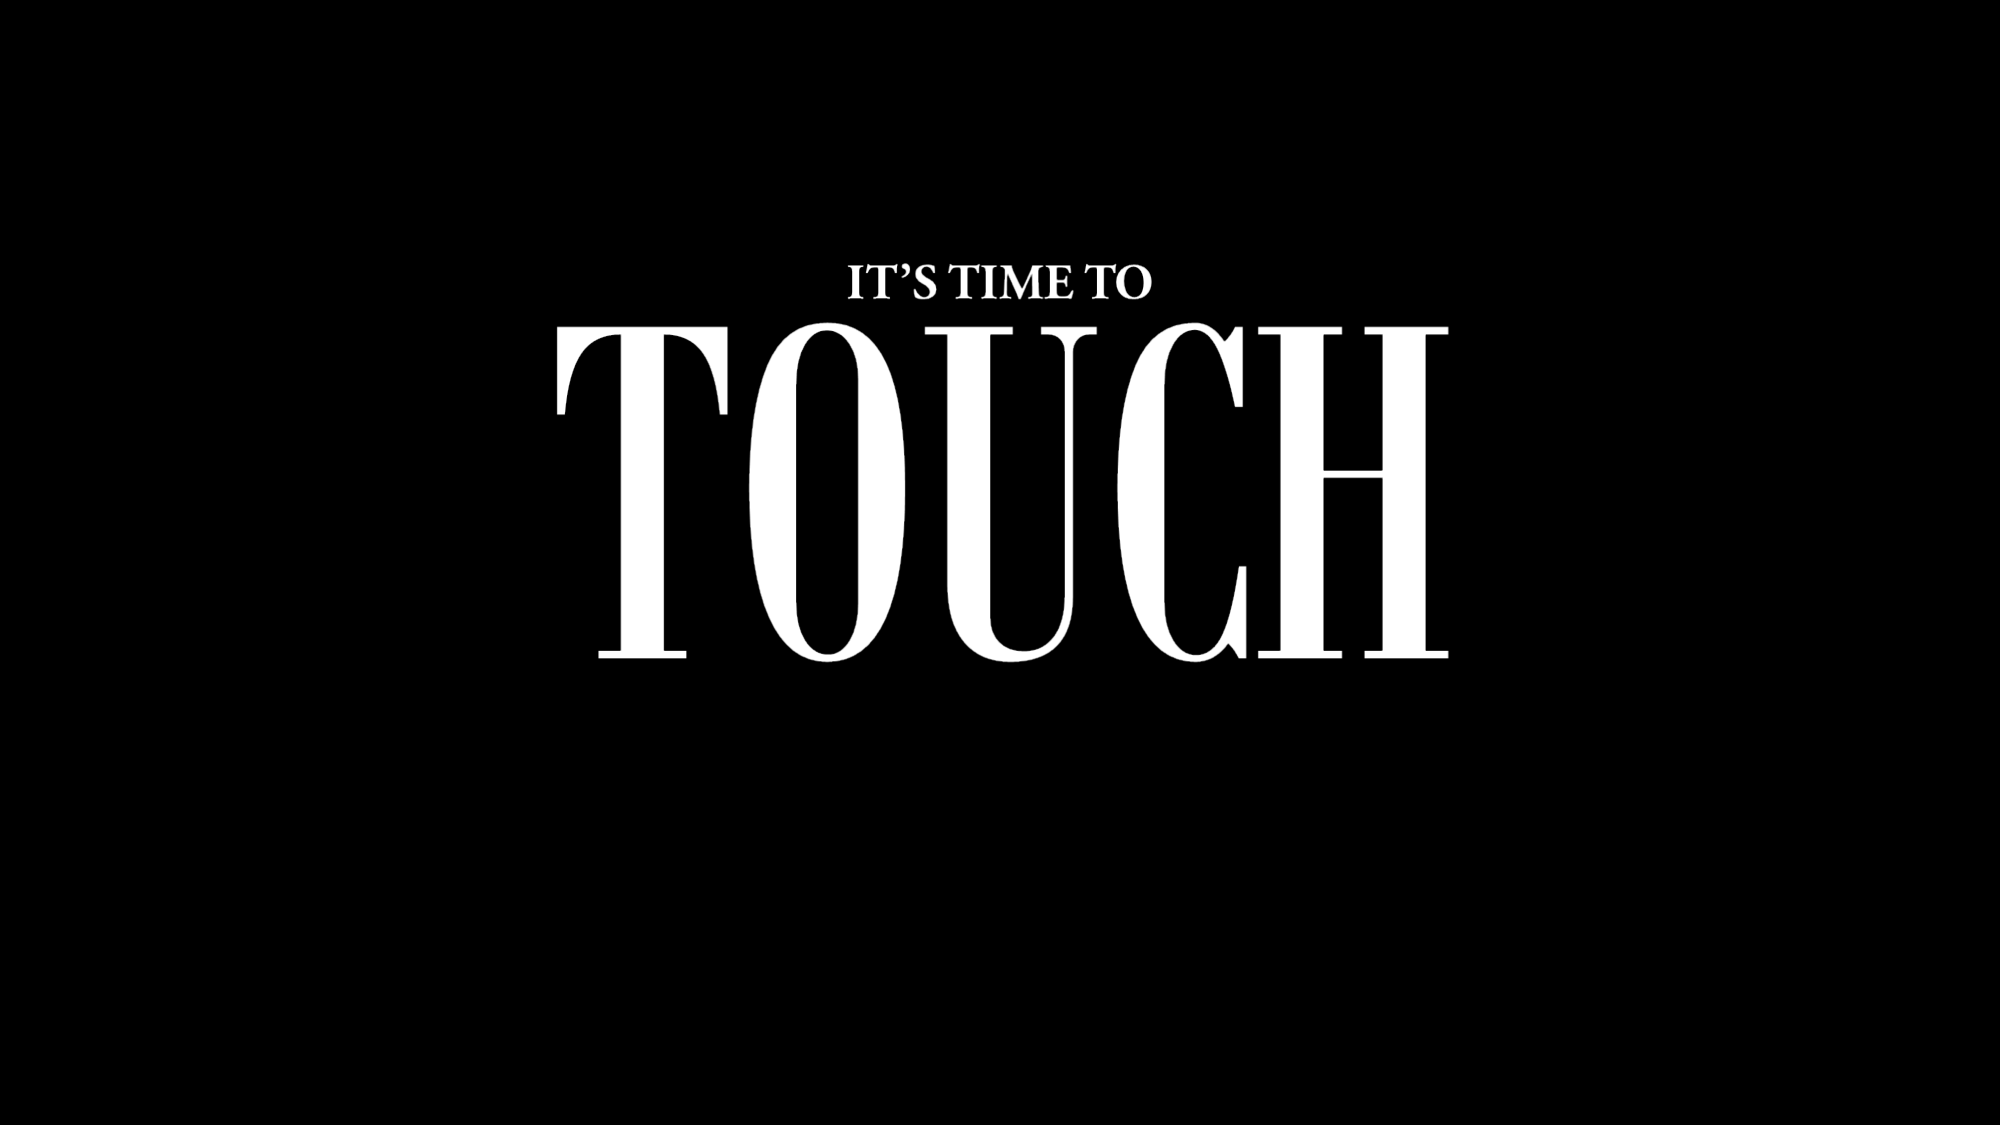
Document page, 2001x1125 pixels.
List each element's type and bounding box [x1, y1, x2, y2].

picture [233, 14, 1766, 1110]
